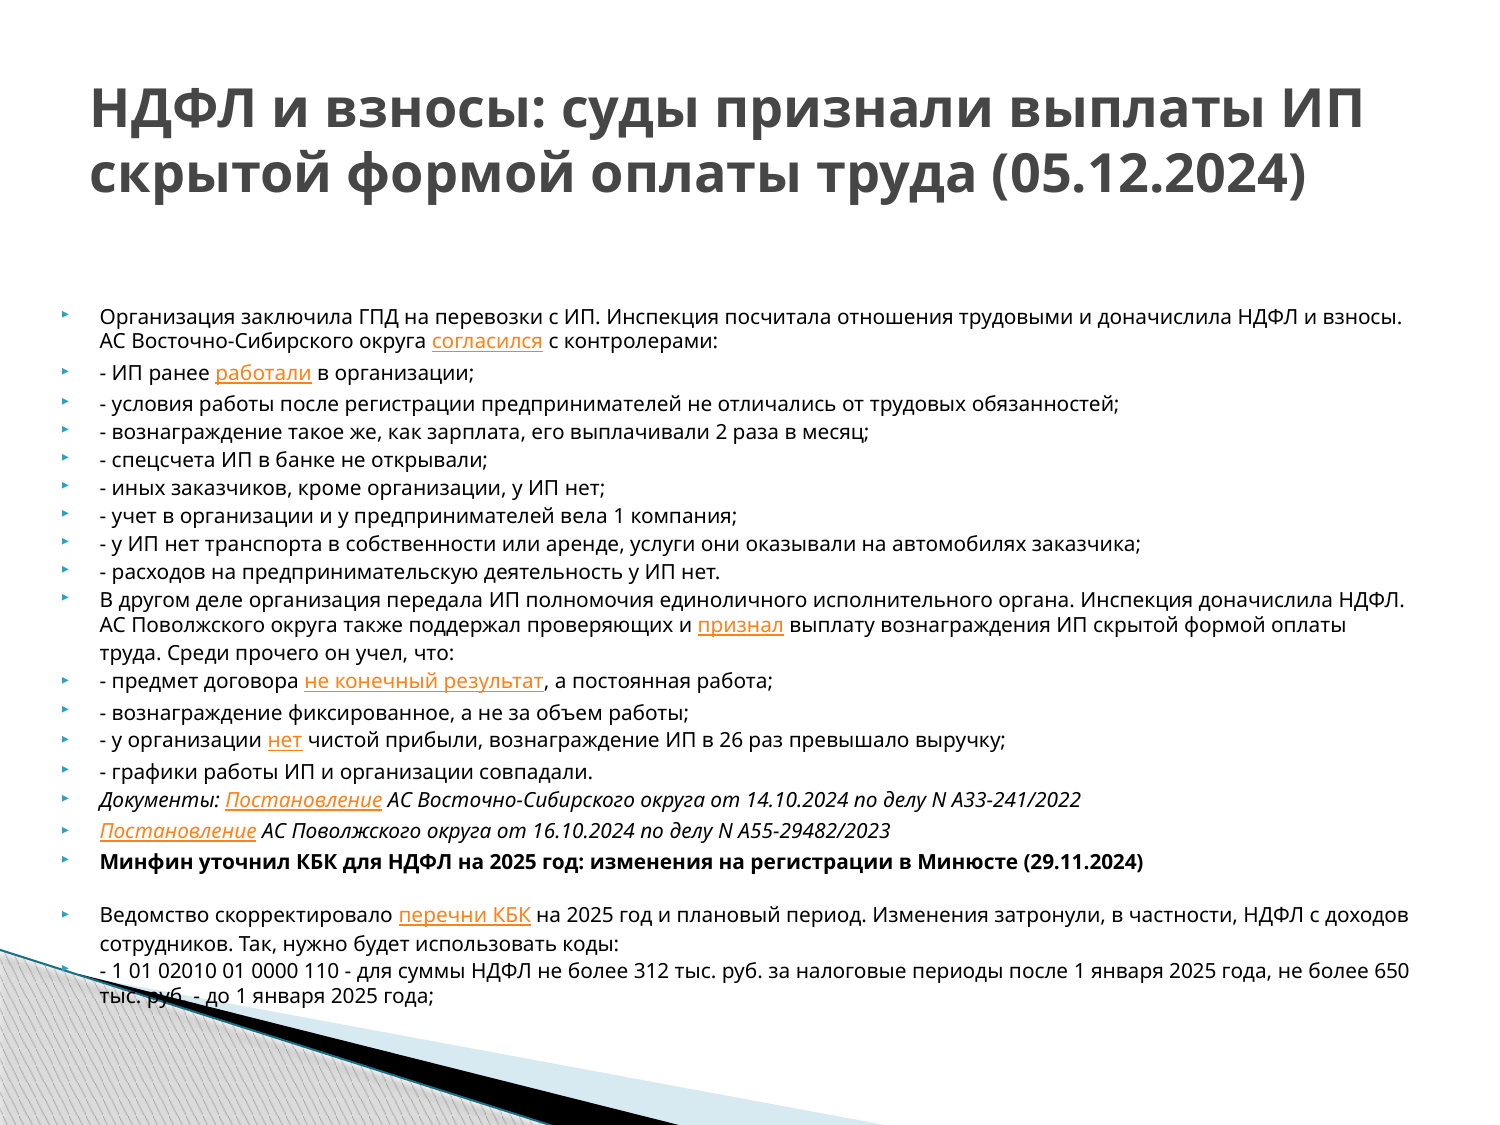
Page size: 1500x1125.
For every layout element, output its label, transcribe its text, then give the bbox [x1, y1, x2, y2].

list Организация заключила ГПД на перевозки с ИП. Инспекция посчитала отношения трудовыми и доначислила НДФЛ и взносы. АС Восточно-Сибирского округа согласился с контролерами: - ИП ранее работали в организации; - условия работы после регистрации предпринимателей не отличались от трудовых обязанностей; - вознаграждение такое же, как зарплата, его выплачивали 2 раза в месяц; - спецсчета ИП в банке не открывали; - иных заказчиков, кроме организации, у ИП нет; - учет в организации и у предпринимателей вела 1 компания; - у ИП нет транспорта в собственности или аренде, услуги они оказывали на автомобилях заказчика; - расходов на предпринимательскую деятельность у ИП нет. В другом деле организация передала ИП полномочия единоличного исполнительного органа. Инспекция доначислила НДФЛ. АС Поволжского округа также поддержал проверяющих и признал выплату вознаграждения ИП скрытой формой оплаты труда. Среди прочего он учел, что: - предмет договора не конечный результат, а постоянная работа; - вознаграждение фиксированное, а не за объем работы; - у организации нет чистой прибыли, вознаграждение ИП в 26 раз превышало выручку; - графики работы ИП и организации совпадали. Документы: Постановление АС Восточно-Сибирского округа от 14.10.2024 по делу N А33-241/2022 Постановление АС Поволжского округа от 16.10.2024 по делу N А55-29482/2023 Минфин уточнил КБК для НДФЛ на 2025 год: изменения на регистрации в Минюсте (29.11.2024) Ведомство скорректировало перечни КБК на 2025 год и плановый период. Изменения затронули, в частности, НДФЛ с доходов сотрудников. Так, нужно будет использовать коды: - 1 01 02010 01 0000 110 - для суммы НДФЛ не более 312 тыс. руб. за налоговые периоды после 1 января 2025 года, не более 650 тыс. руб. - до 1 января 2025 года; [29, 243, 1425, 1035]
title НДФЛ и взносы: суды признали выплаты ИП скрытой формой оплаты труда (05.12.2024) [75, 45, 1425, 233]
